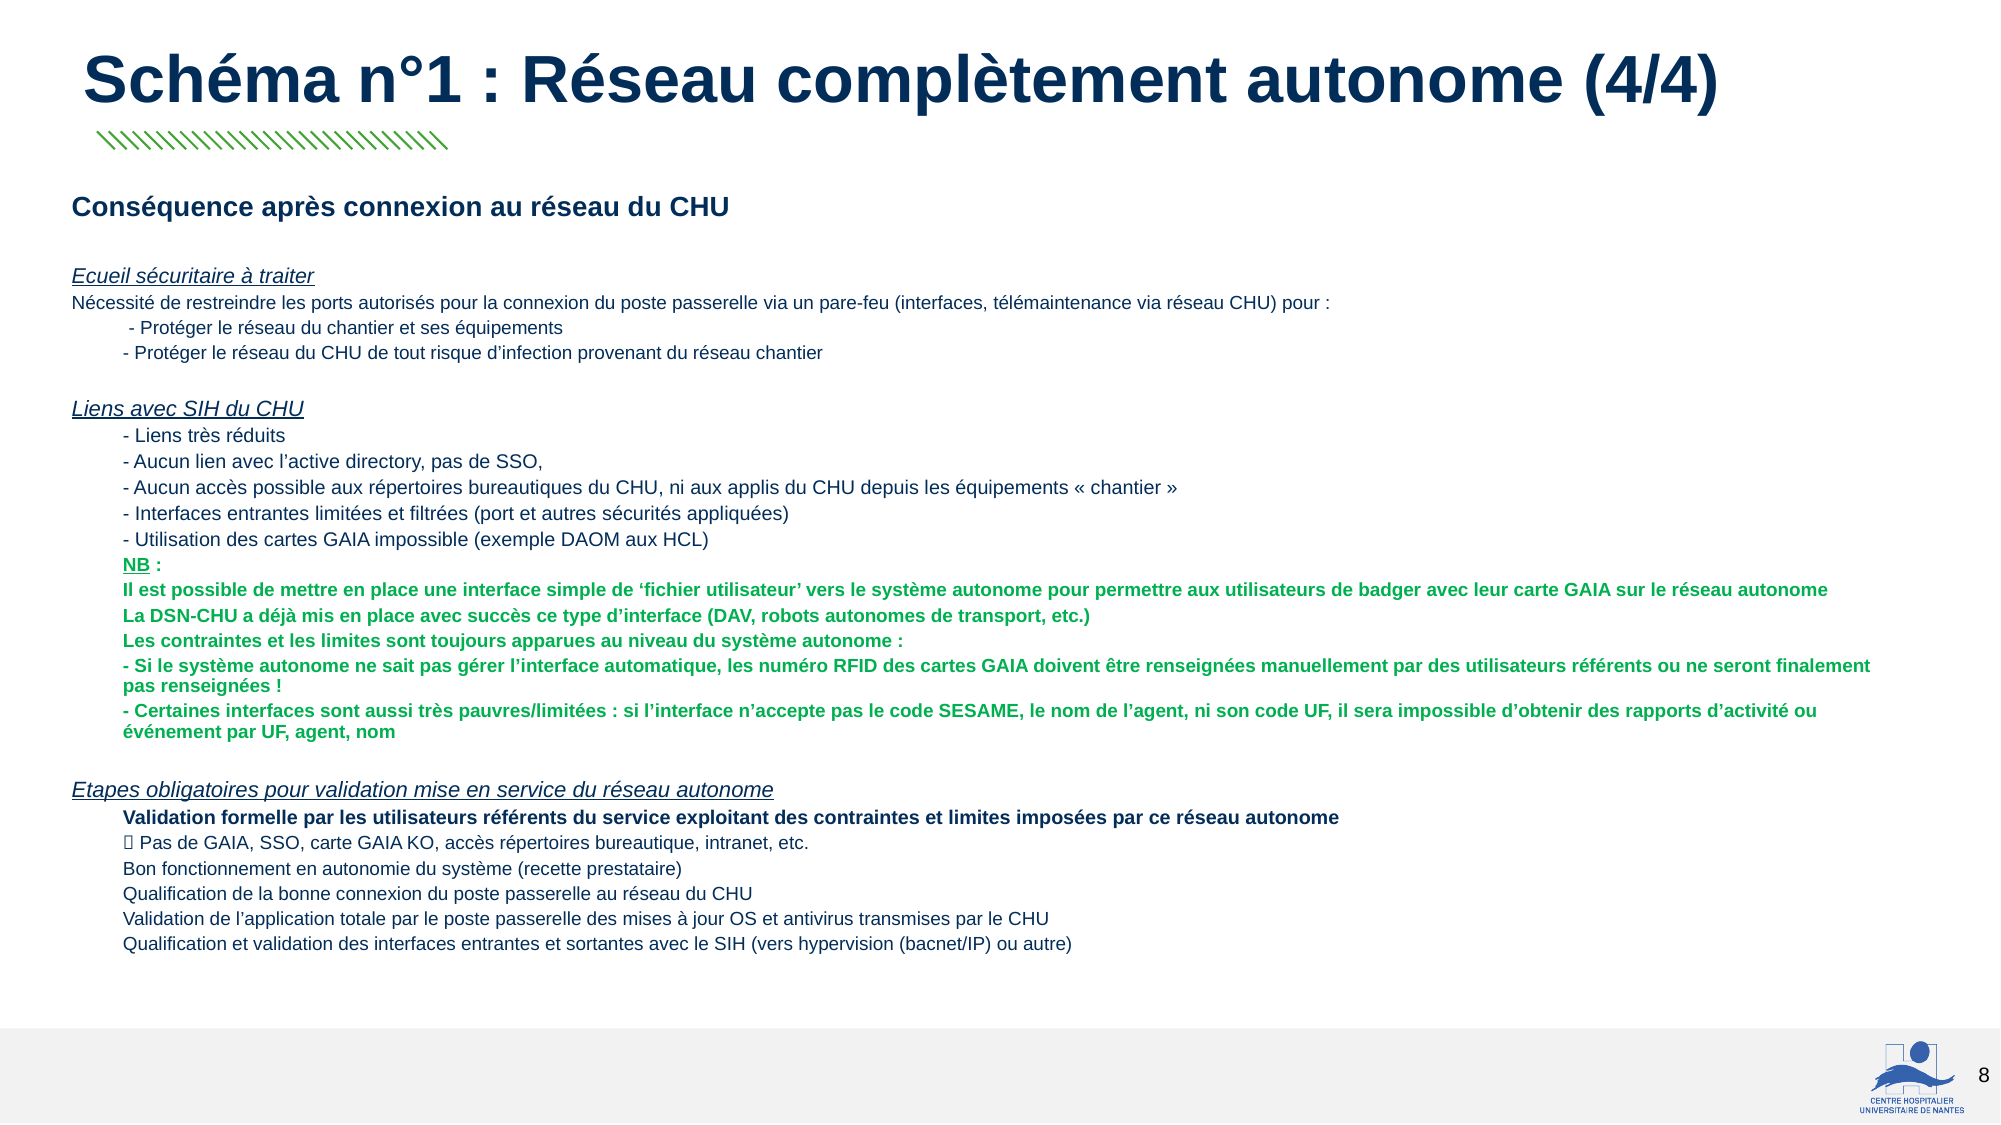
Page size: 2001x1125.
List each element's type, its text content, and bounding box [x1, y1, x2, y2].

slide_number 8 [1554, 1044, 2000, 1105]
title Schéma n°1 : Réseau complètement autonome (4/4) [69, 12, 1910, 150]
list Conséquence après connexion au réseau du CHU Ecueil sécuritaire à traiter Nécessité de restreindre les ports autorisés pour la connexion du poste passerelle via un pare-feu (interfaces, télémaintenance via réseau CHU) pour : - Protéger le réseau du chantier et ses équipements - Protéger le réseau du CHU de tout risque d’infection provenant du réseau chantier Liens avec SIH du CHU - Liens très réduits - Aucun lien avec l’active directory, pas de SSO, - Aucun accès possible aux répertoires bureautiques du CHU, ni aux applis du CHU depuis les équipements « chantier » - Interfaces entrantes limitées et filtrées (port et autres sécurités appliquées) - Utilisation des cartes GAIA impossible (exemple DAOM aux HCL) NB : Il est possible de mettre en place une interface simple de ‘fichier utilisateur’ vers le système autonome pour permettre aux utilisateurs de badger avec leur carte GAIA sur le réseau autonome La DSN-CHU a déjà mis en place avec succès ce type d’interface (DAV, robots autonomes de transport, etc.) Les contraintes et les limites sont toujours apparues au niveau du système autonome : - Si le système autonome ne sait pas gérer l’interface automatique, les numéro RFID des cartes GAIA doivent être renseignées manuellement par des utilisateurs référents ou ne seront finalement pas renseignées ! - Certaines interfaces sont aussi très pauvres/limitées : si l’interface n’accepte pas le code SESAME, le nom de l’agent, ni son code UF, il sera impossible d’obtenir des rapports d’activité ou événement par UF, agent, nom Etapes obligatoires pour validation mise en service du réseau autonome Validation formelle par les utilisateurs référents du service exploitant des contraintes et limites imposées par ce réseau autonome  Pas de GAIA, SSO, carte GAIA KO, accès répertoires bureautique, intranet, etc. Bon fonctionnement en autonomie du système (recette prestataire) Qualification de la bonne connexion du poste passerelle au réseau du CHU Validation de l’application totale par le poste passerelle des mises à jour OS et antivirus transmises par le CHU Qualification et validation des interfaces entrantes et sortantes avec le SIH (vers hypervision (bacnet/IP) ou autre) [56, 185, 1888, 990]
picture [1852, 1105, 1971, 1118]
picture [1852, 1037, 1971, 1044]
